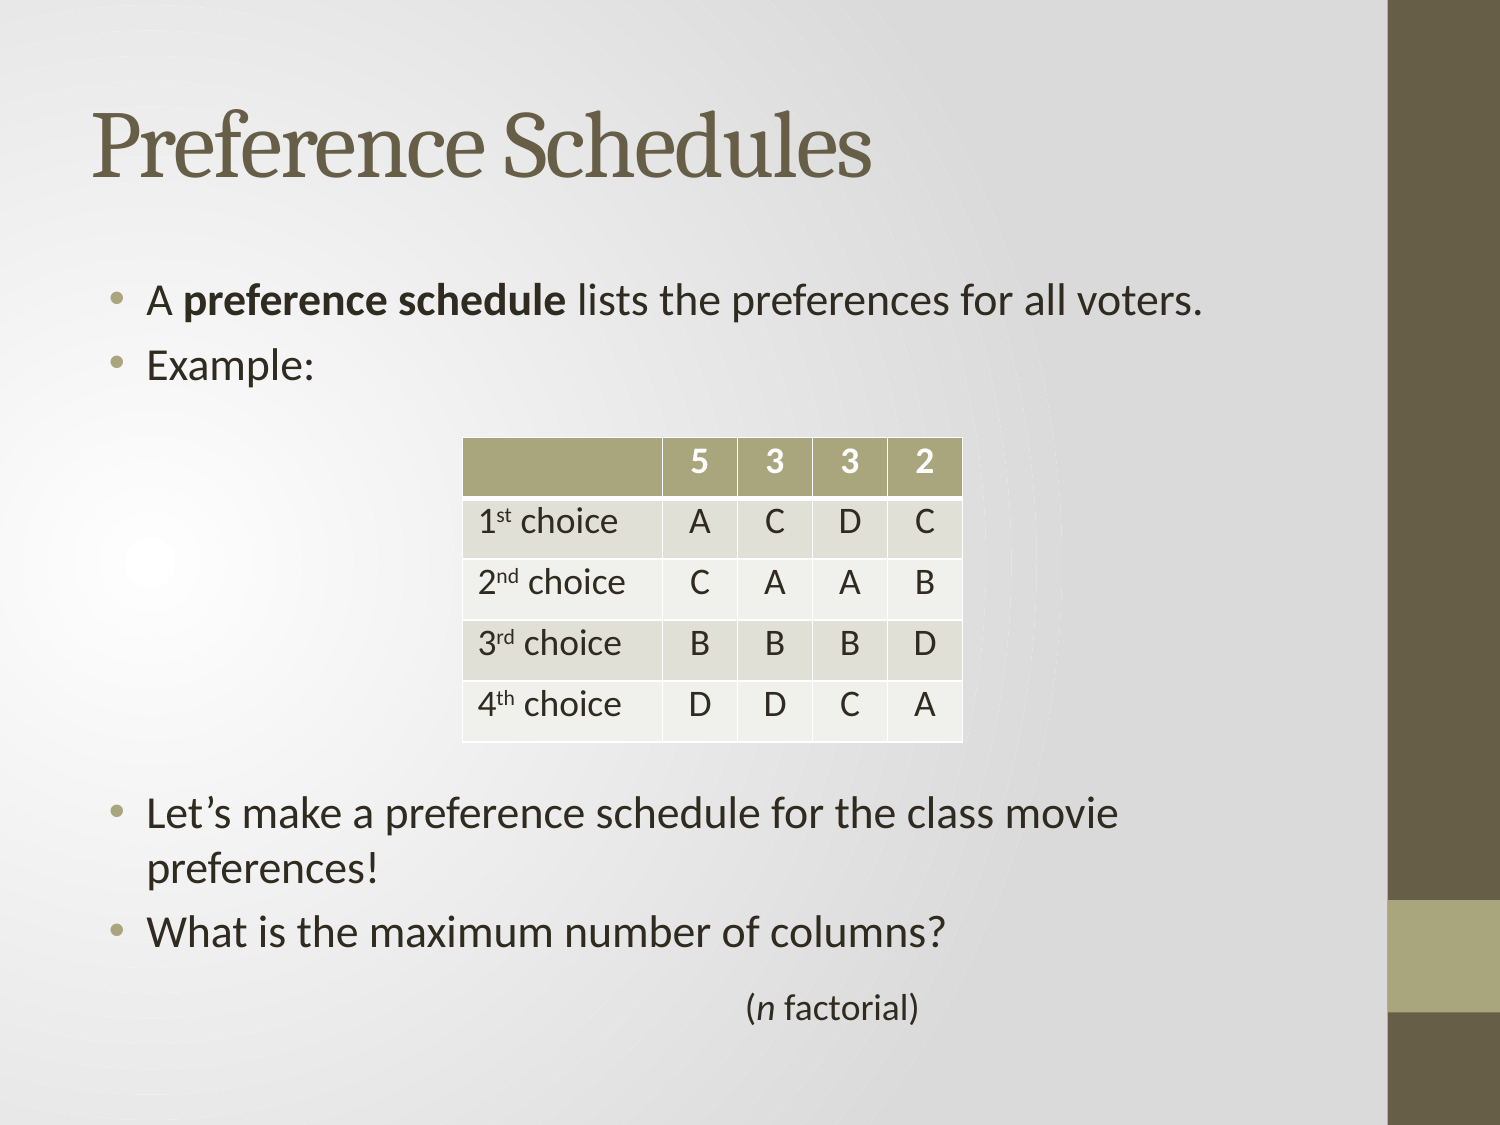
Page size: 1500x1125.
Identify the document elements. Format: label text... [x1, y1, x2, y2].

table_cell C [663, 560, 737, 619]
table_cell A [813, 560, 887, 619]
list A preference schedule lists the preferences for all voters. Example: Let’s make a preference schedule for the class movie preferences! What is the maximum number of columns? [75, 262, 1325, 1013]
table_cell C [888, 501, 962, 558]
table_cell D [738, 682, 812, 741]
title Preference Schedules [75, 45, 1325, 233]
table_cell 2nd choice [463, 560, 662, 619]
table_cell C [738, 501, 812, 558]
table_cell A [888, 682, 962, 741]
table_cell 3rd choice [463, 621, 662, 680]
table_cell D [663, 682, 737, 741]
table_cell D [813, 501, 887, 558]
table_cell B [663, 621, 737, 680]
table_header 3 [738, 438, 812, 496]
table_cell B [813, 621, 887, 680]
table_header 5 [663, 438, 737, 496]
table_cell C [813, 682, 887, 741]
table_cell B [738, 621, 812, 680]
table_cell D [888, 621, 962, 680]
table_cell B [888, 560, 962, 619]
table_header 3 [813, 438, 887, 496]
table_cell A [663, 501, 737, 558]
table_header [463, 438, 662, 496]
table_cell 1st choice [463, 501, 662, 558]
table_cell 4th choice [463, 682, 662, 741]
table_cell A [738, 560, 812, 619]
table_header 2 [888, 438, 962, 496]
